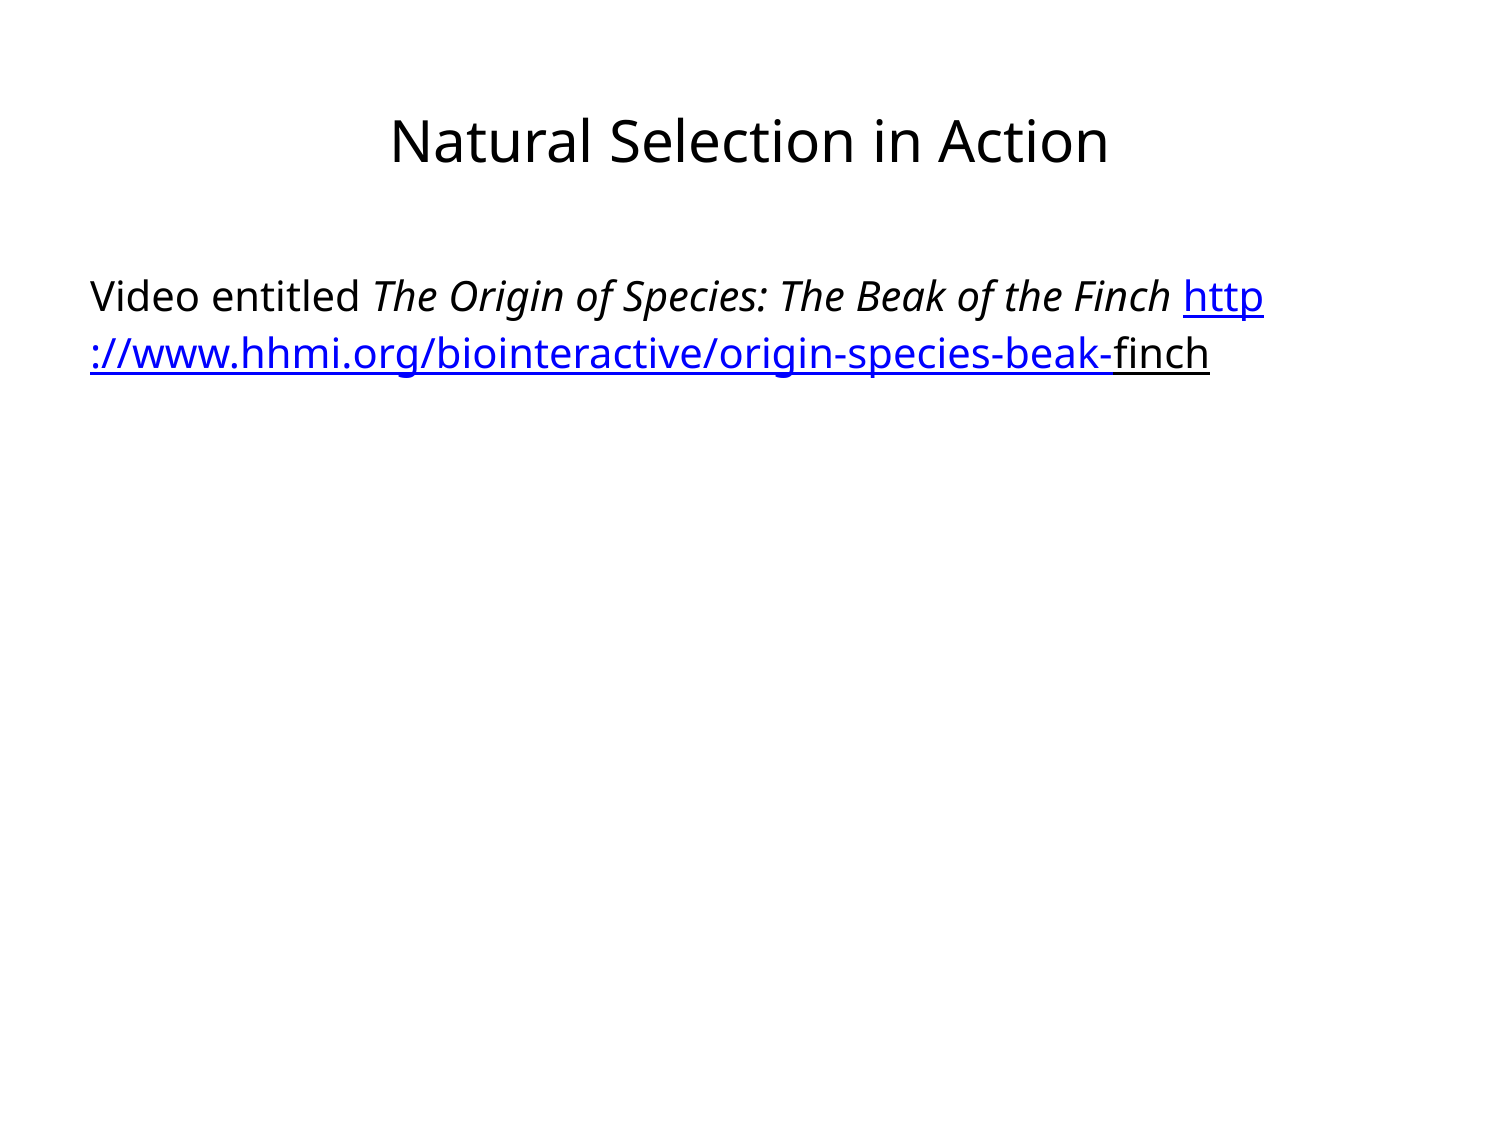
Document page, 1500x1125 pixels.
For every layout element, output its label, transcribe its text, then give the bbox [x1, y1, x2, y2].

list Video entitled The Origin of Species: The Beak of the Finch http://www.hhmi.org/biointeractive/origin-species-beak-finch [75, 262, 1425, 1005]
title Natural Selection in Action [75, 45, 1425, 233]
